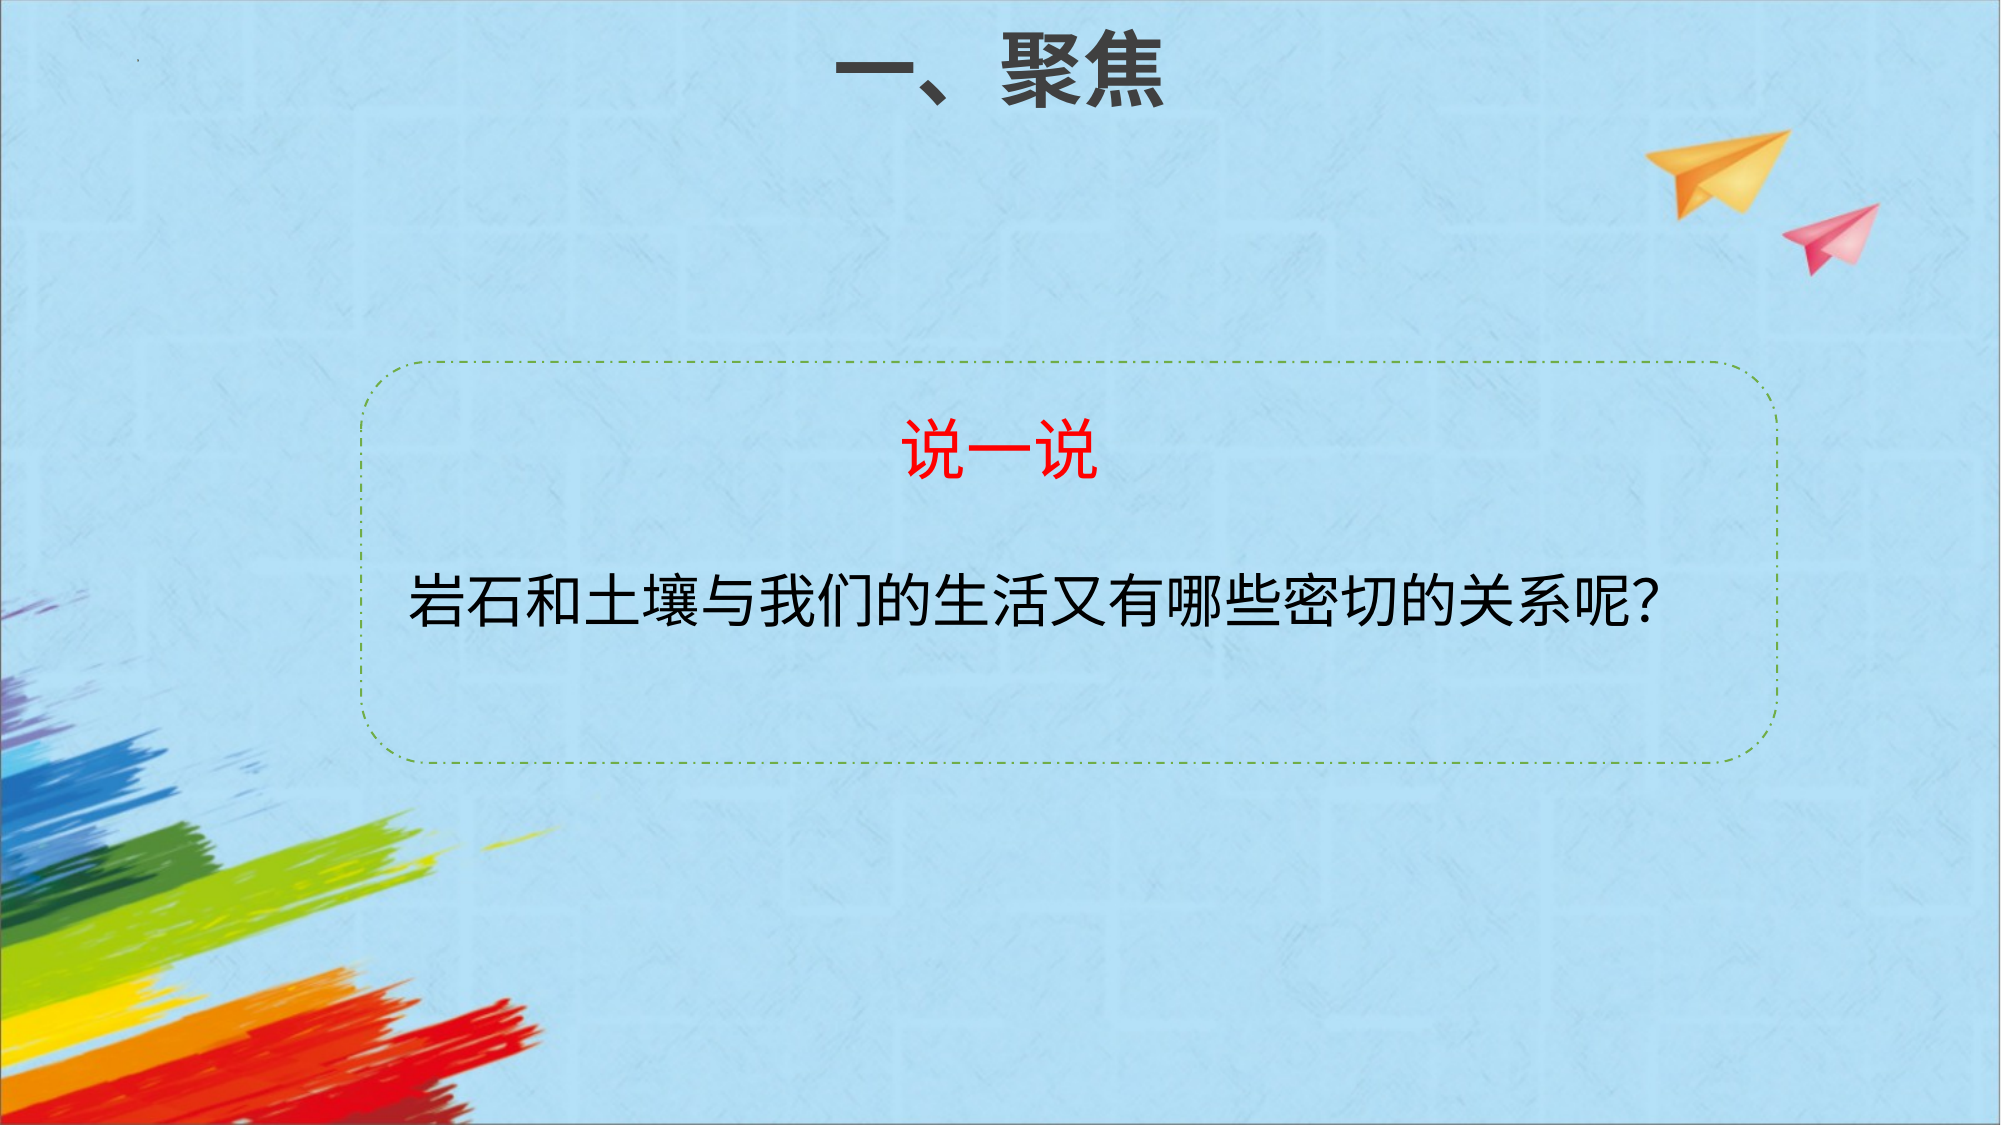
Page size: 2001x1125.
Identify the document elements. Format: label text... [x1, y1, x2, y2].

title 一、聚焦 [137, 0, 1863, 135]
text_box [360, 360, 1779, 764]
picture [0, 0, 2001, 1125]
